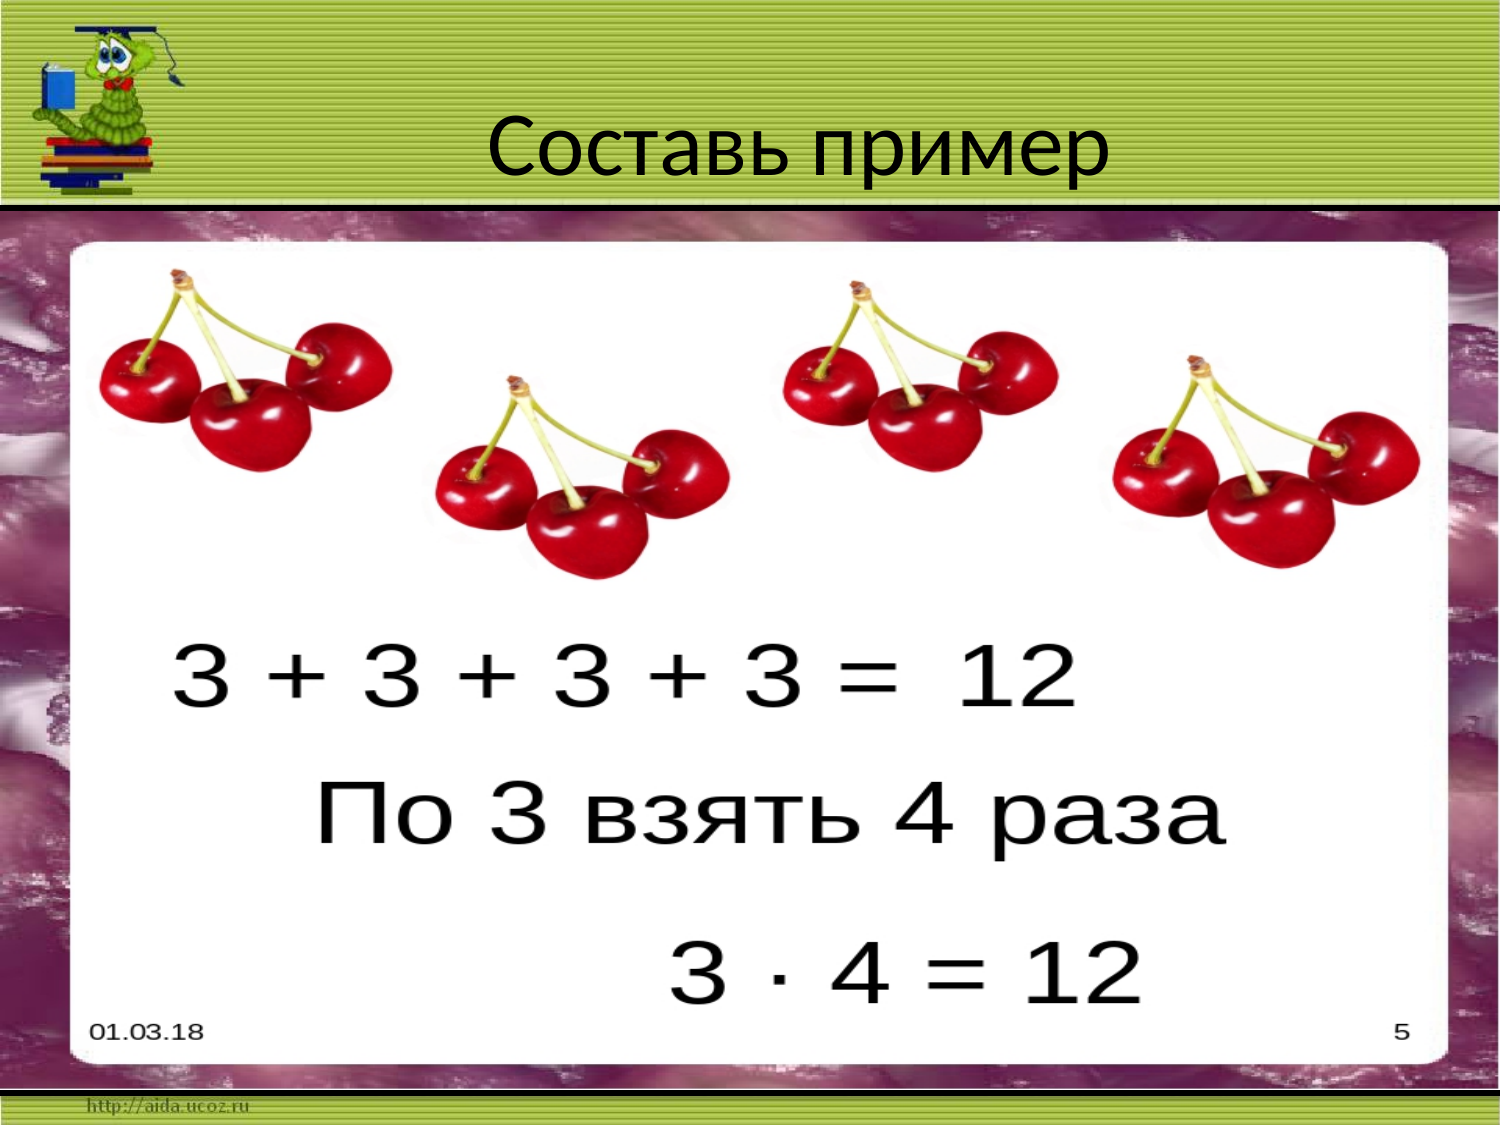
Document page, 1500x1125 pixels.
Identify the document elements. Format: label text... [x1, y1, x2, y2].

picture [0, 0, 1500, 205]
picture [0, 1096, 1500, 1125]
picture [0, 210, 1500, 1091]
title Составь пример [175, 44, 1426, 209]
